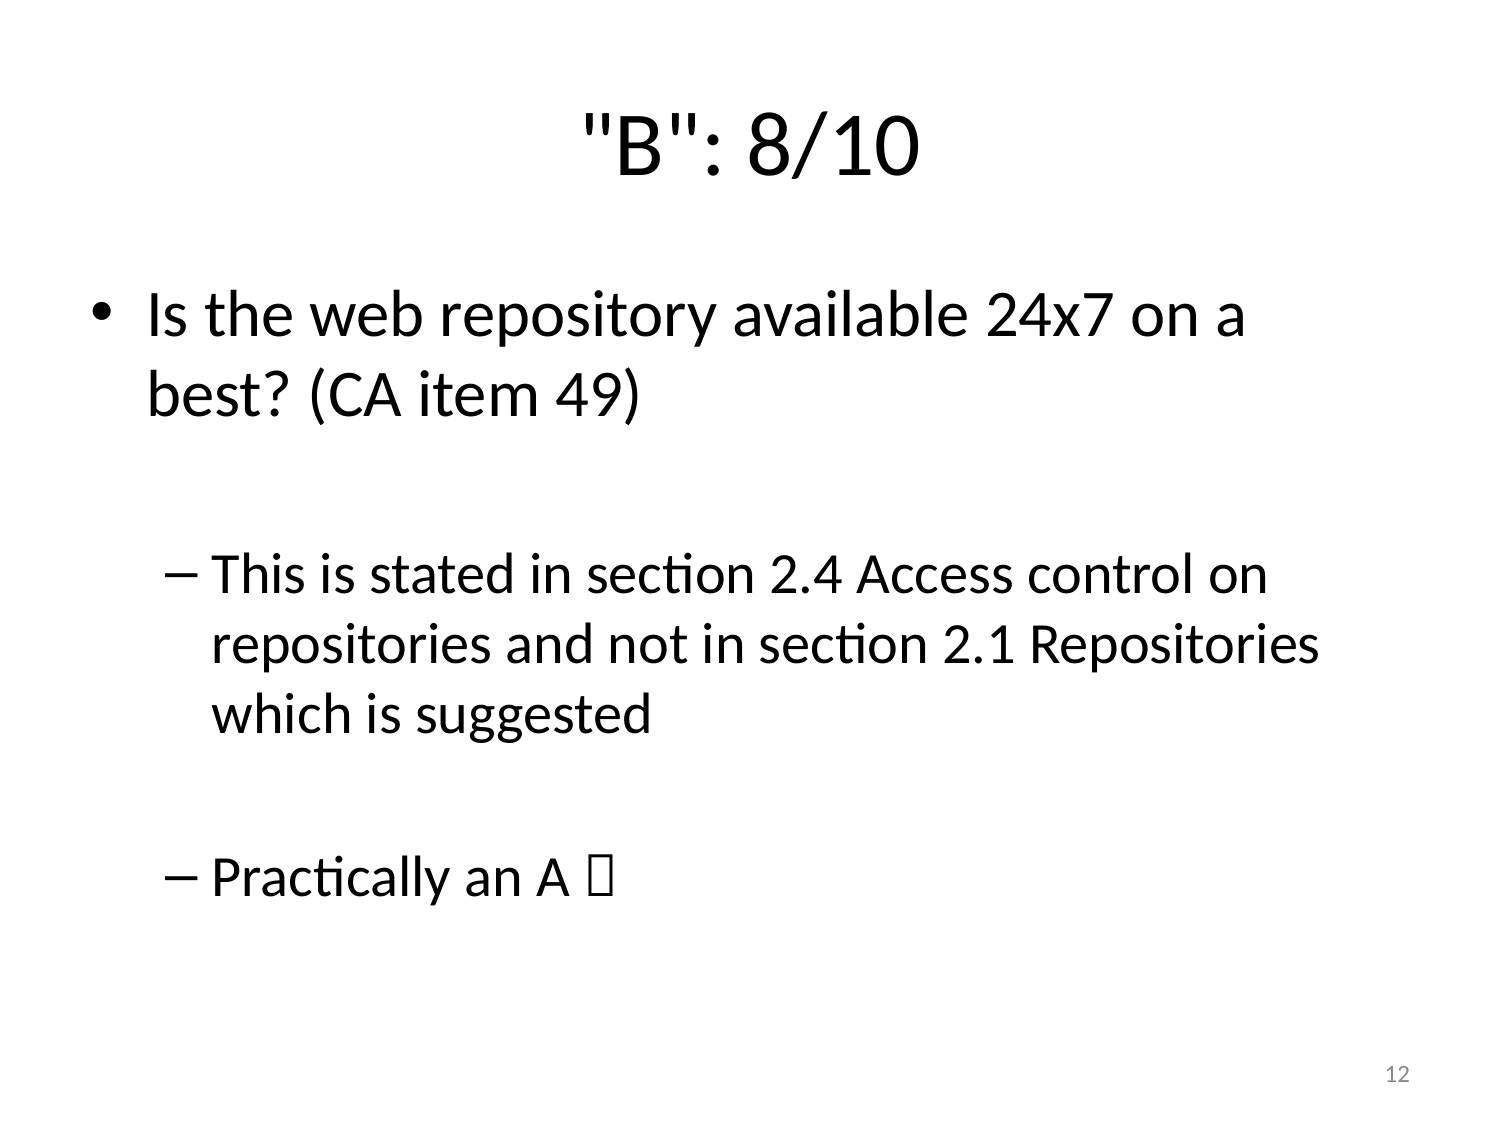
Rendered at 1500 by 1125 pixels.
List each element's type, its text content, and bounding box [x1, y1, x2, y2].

title "B": 8/10 [75, 45, 1425, 233]
slide_number 12 [1074, 1042, 1425, 1103]
list Is the web repository available 24x7 on a best? (CA item 49) This is stated in section 2.4 Access control on repositories and not in section 2.1 Repositories which is suggested Practically an A  [75, 262, 1425, 1005]
